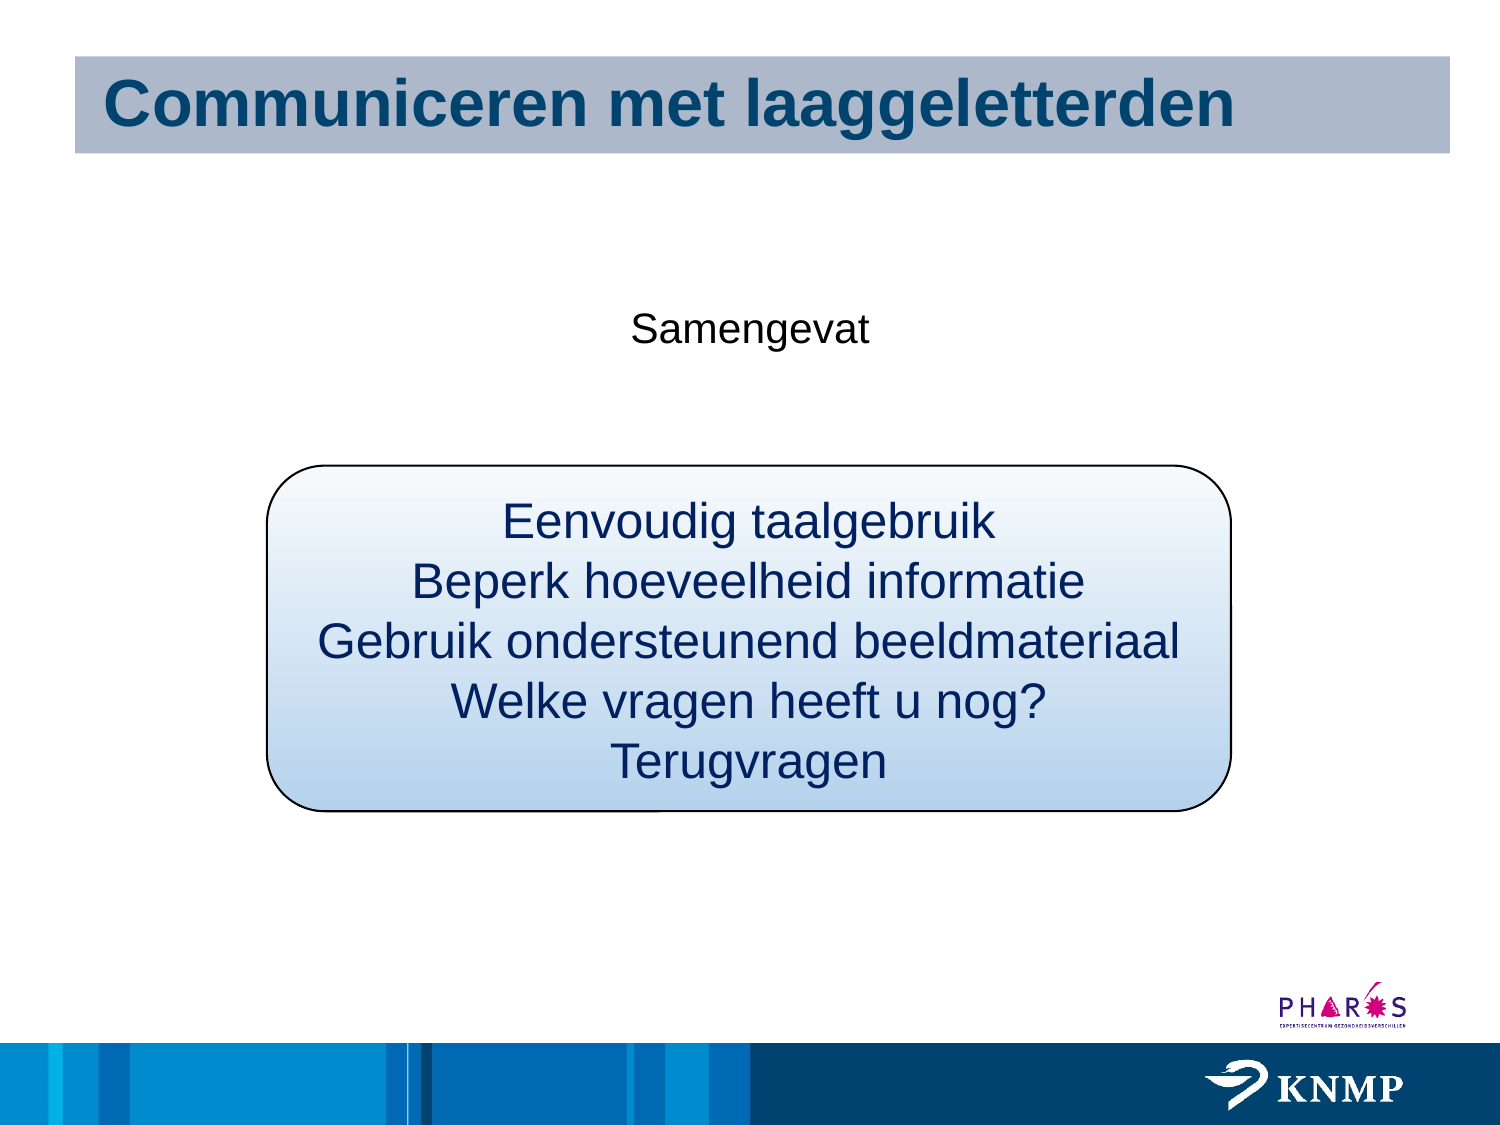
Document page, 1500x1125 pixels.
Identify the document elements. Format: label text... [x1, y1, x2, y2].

list Samengevat [103, 299, 1397, 361]
picture [386, 1043, 626, 1125]
picture [1279, 982, 1435, 1033]
picture [635, 1043, 665, 1125]
picture [99, 1043, 129, 1125]
text_box Communiceren met laaggeletterden [75, 56, 1450, 154]
picture [710, 1043, 1500, 1125]
text_box Eenvoudig taalgebruik Beperk hoeveelheid informatie Gebruik ondersteunend beeldmateriaal Welke vragen heeft u nog? Terugvragen [265, 464, 1233, 813]
